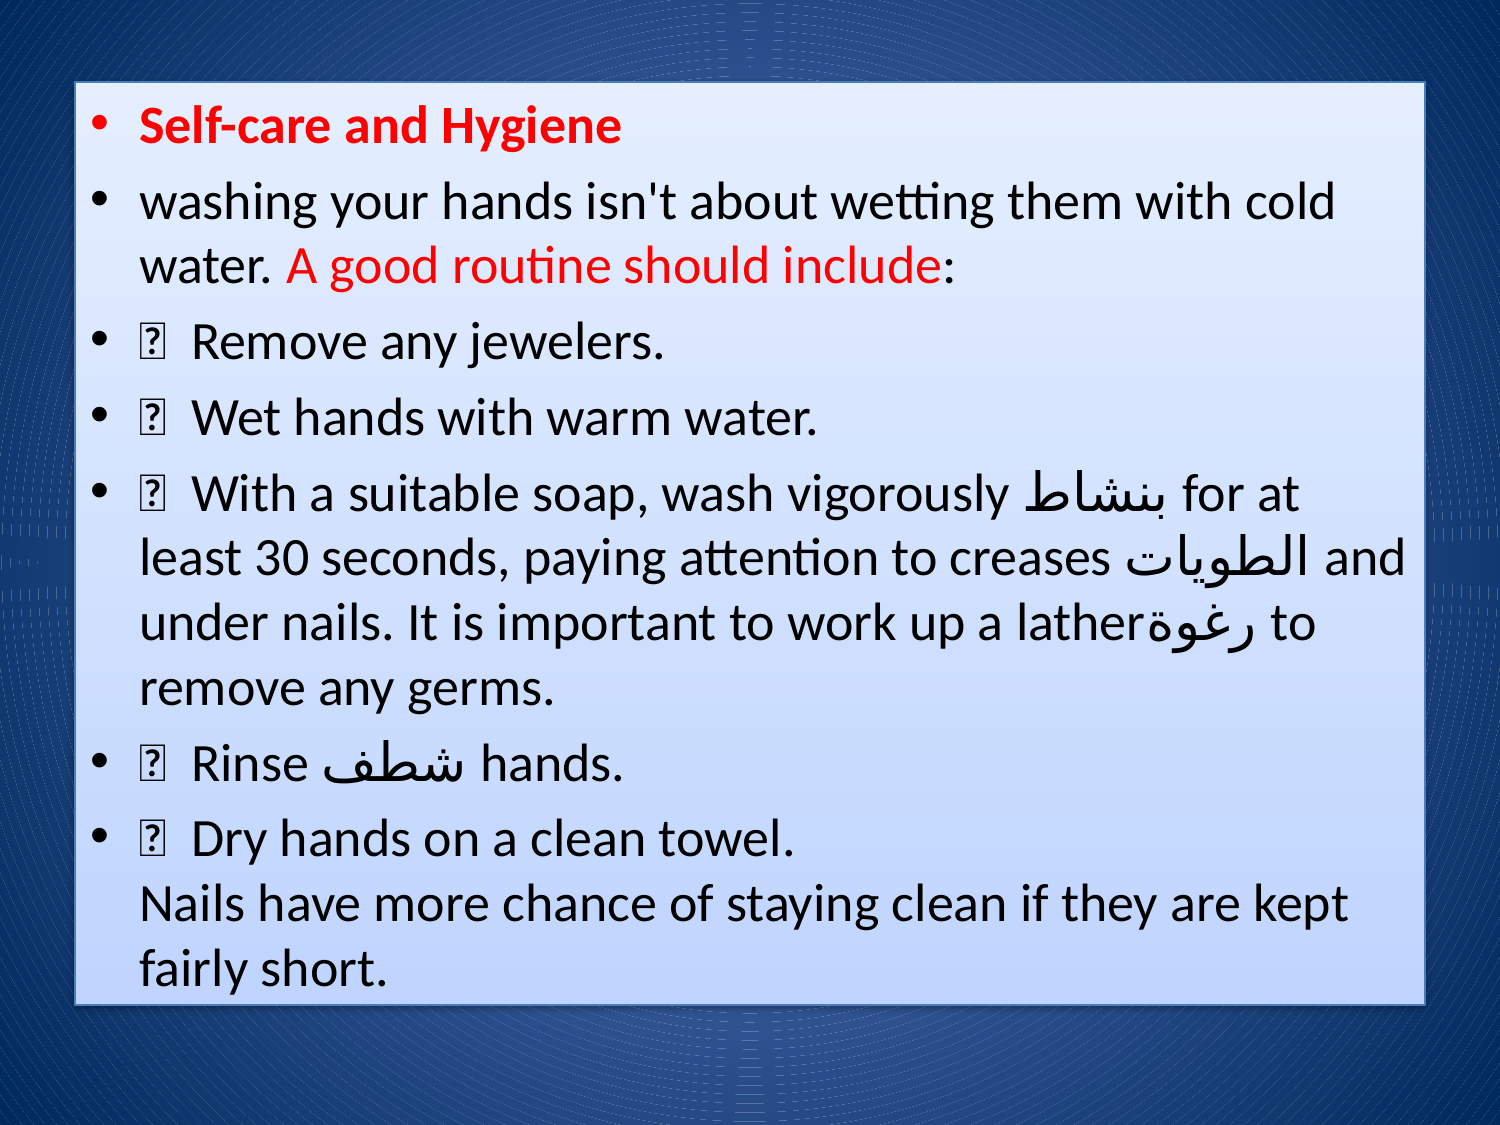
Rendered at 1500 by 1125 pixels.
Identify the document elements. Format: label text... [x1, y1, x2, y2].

list Self-care and Hygiene washing your hands isn't about wetting them with cold water. A good routine should include:  Remove any jewelers.  Wet hands with warm water.  With a suitable soap, wash vigorously بنشاط for at least 30 seconds, paying attention to creases الطويات and under nails. It is important to work up a latherرغوة to remove any germs.  Rinse شطف hands.  Dry hands on a clean towel. Nails have more chance of staying clean if they are kept fairly short. [74, 81, 1426, 1006]
